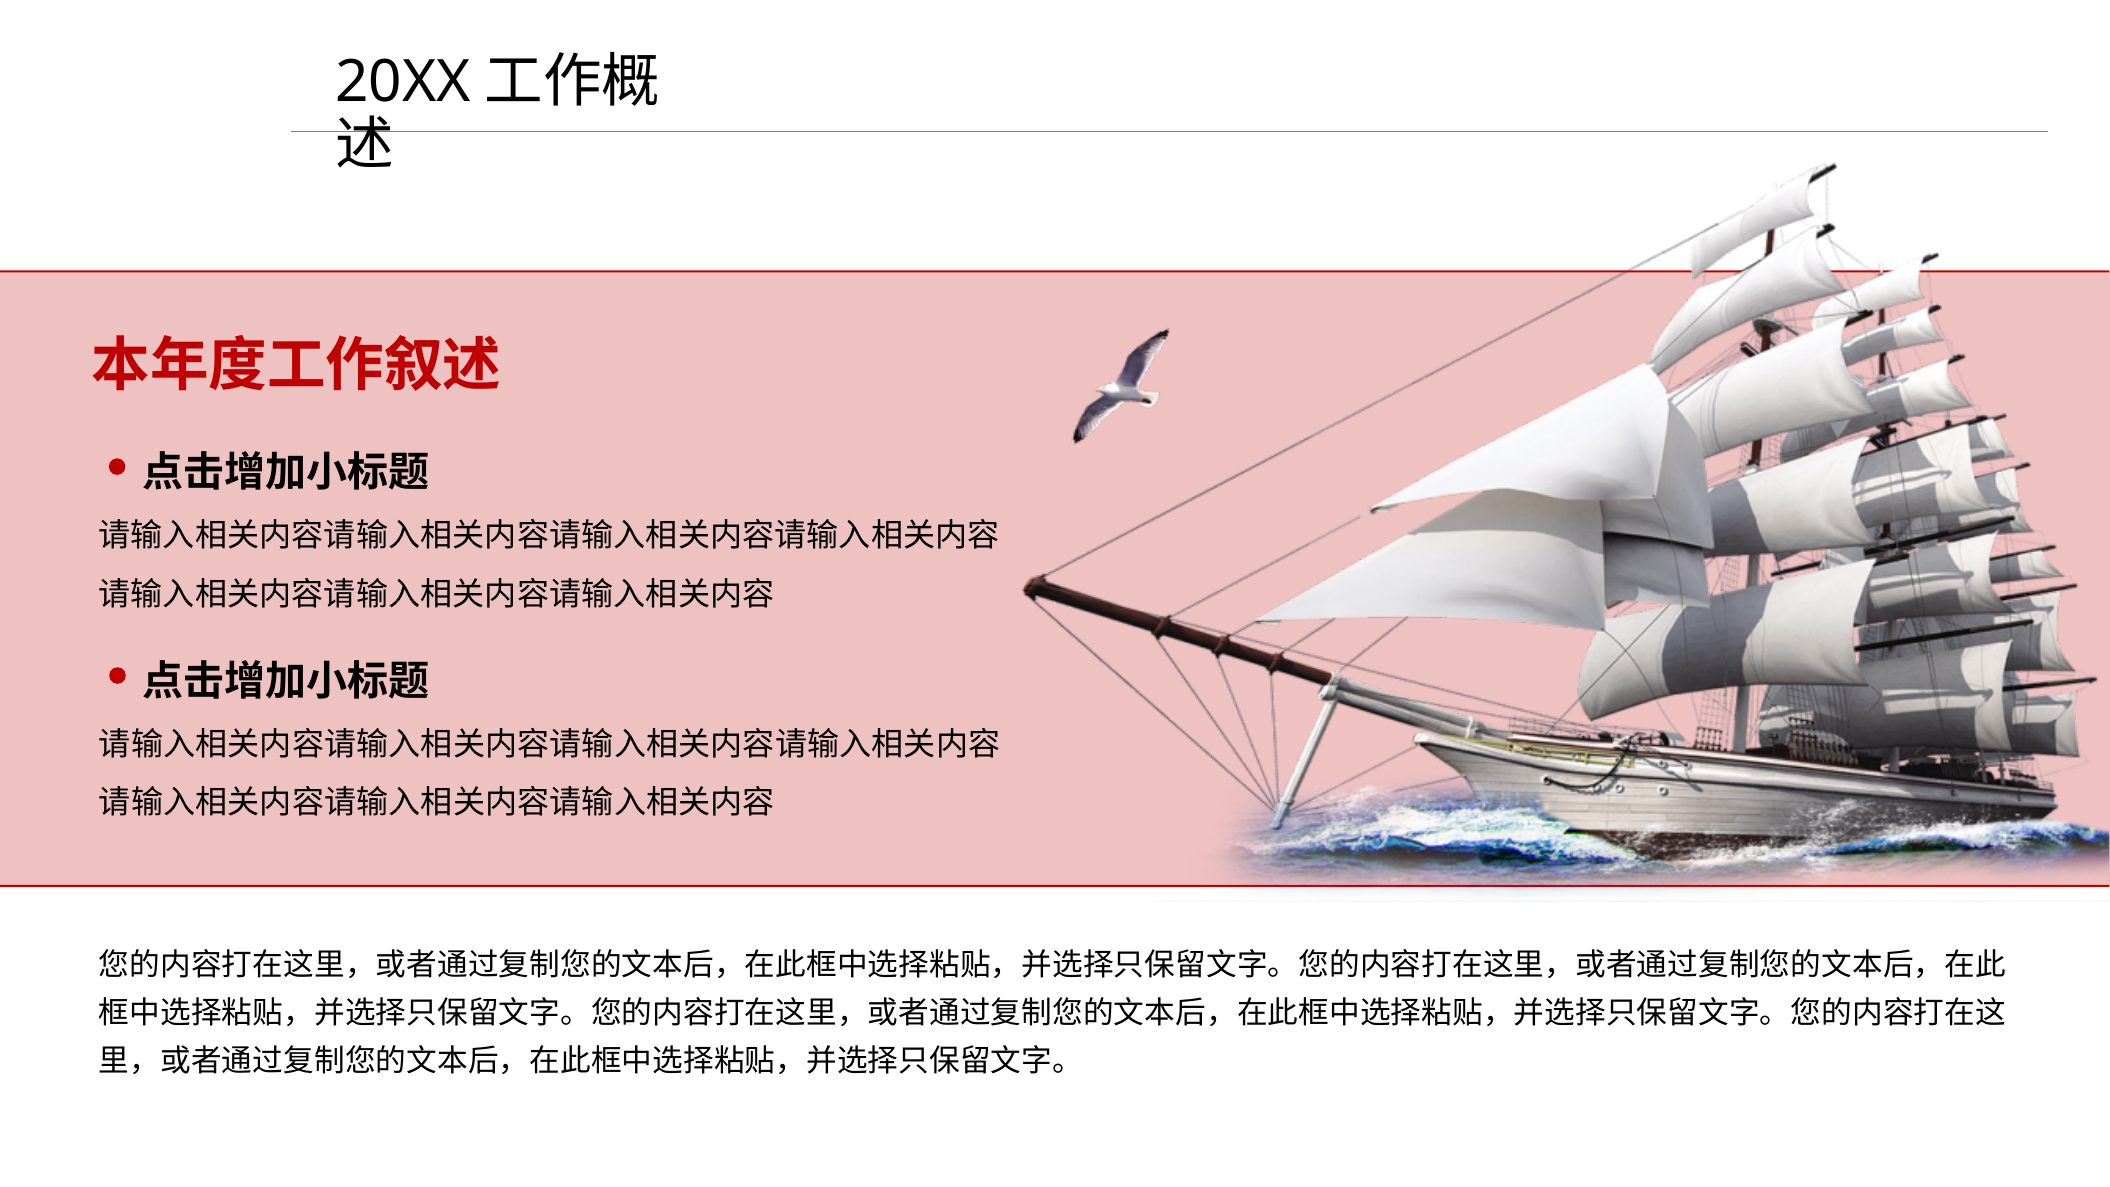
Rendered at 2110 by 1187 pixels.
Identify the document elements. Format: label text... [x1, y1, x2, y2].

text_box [83, 428, 1139, 621]
picture [905, 78, 2110, 902]
title 20XX工作概述 [323, 45, 729, 121]
text_box 您的内容打在这里，或者通过复制您的文本后，在此框中选择粘贴，并选择只保留文字。您的内容打在这里，或者通过复制您的文本后，在此框中选择粘贴，并选择只保留文字。您的内容打在这里，或者通过复制您的文本后，在此框中选择粘贴，并选择只保留文字。您的内容打在这里，或者通过复制您的文本后，在此框中选择粘贴，并选择只保留文字。 [84, 926, 2035, 1133]
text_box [84, 637, 1139, 830]
text_box 本年度工作叙述 [77, 305, 517, 405]
text_box [0, 271, 905, 887]
